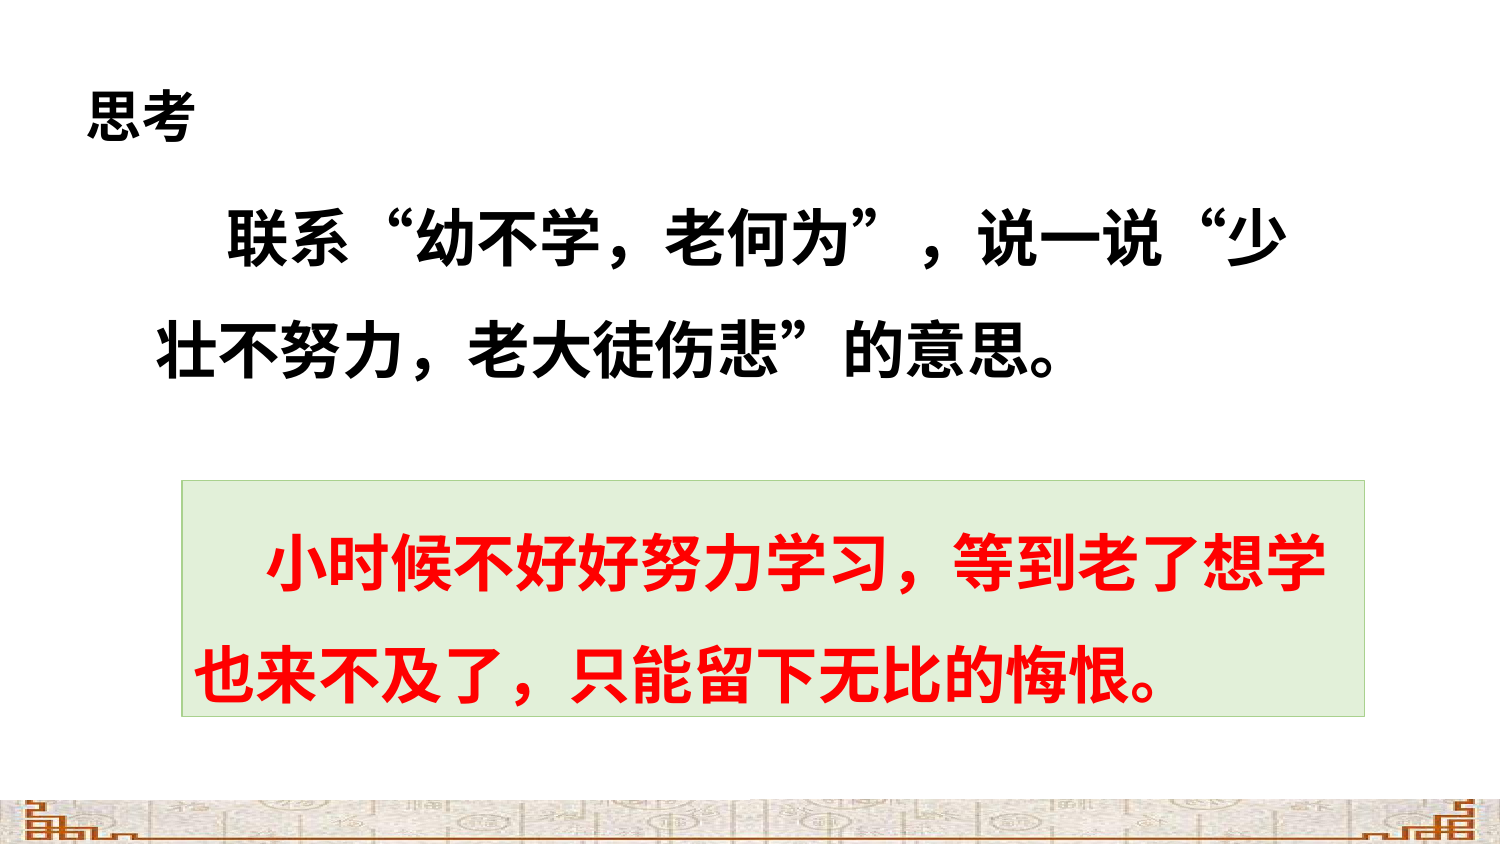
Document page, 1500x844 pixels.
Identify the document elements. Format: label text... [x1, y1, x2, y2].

text_box 小时候不好好努力学习，等到老了想学也来不及了，只能留下无比的悔恨。 [182, 480, 1365, 717]
text_box 思考 [65, 78, 219, 152]
picture [0, 799, 1500, 844]
text_box 联系“幼不学，老何为”，说一说“少壮不努力，老大徒伤悲”的意思。 [143, 156, 1341, 392]
